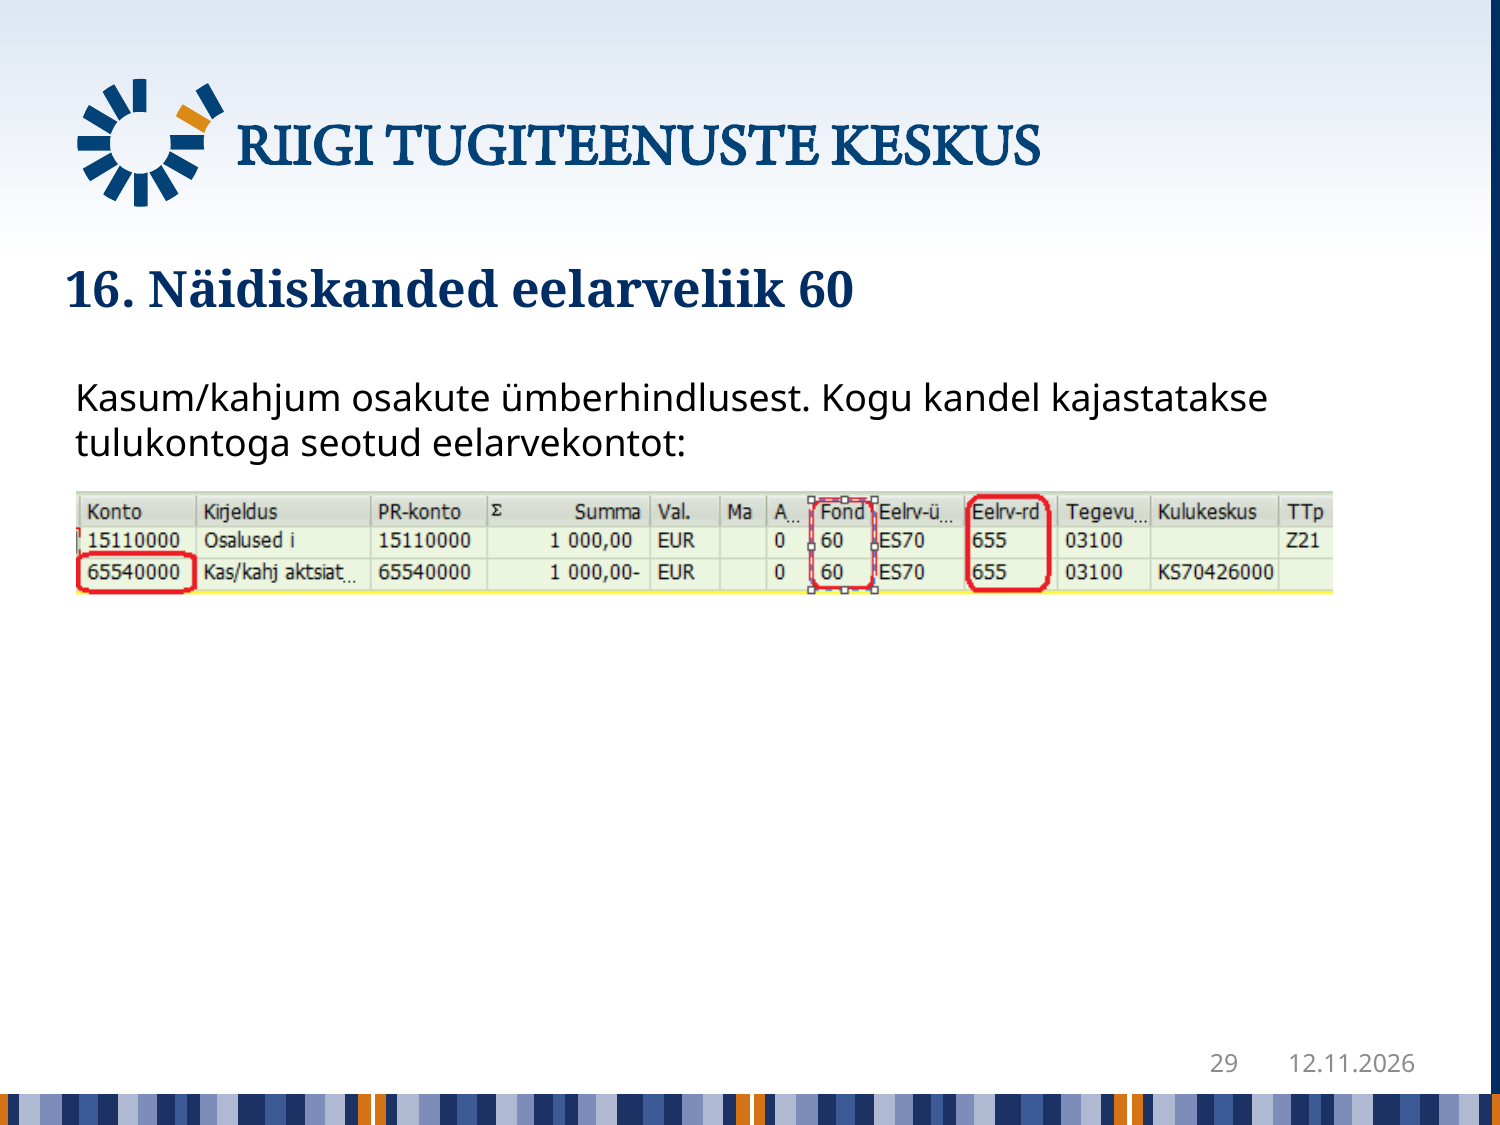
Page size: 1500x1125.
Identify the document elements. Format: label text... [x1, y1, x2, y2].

picture [76, 491, 1333, 599]
list Kasum/kahjum osakute ümberhindlusest. Kogu kandel kajastatakse tulukontoga seotud eelarvekontot: [75, 373, 1425, 1012]
slide_number 29 [1139, 1035, 1254, 1095]
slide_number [1269, 1035, 1431, 1095]
title 16. Näidiskanded eelarveliik 60 [64, 257, 1415, 339]
